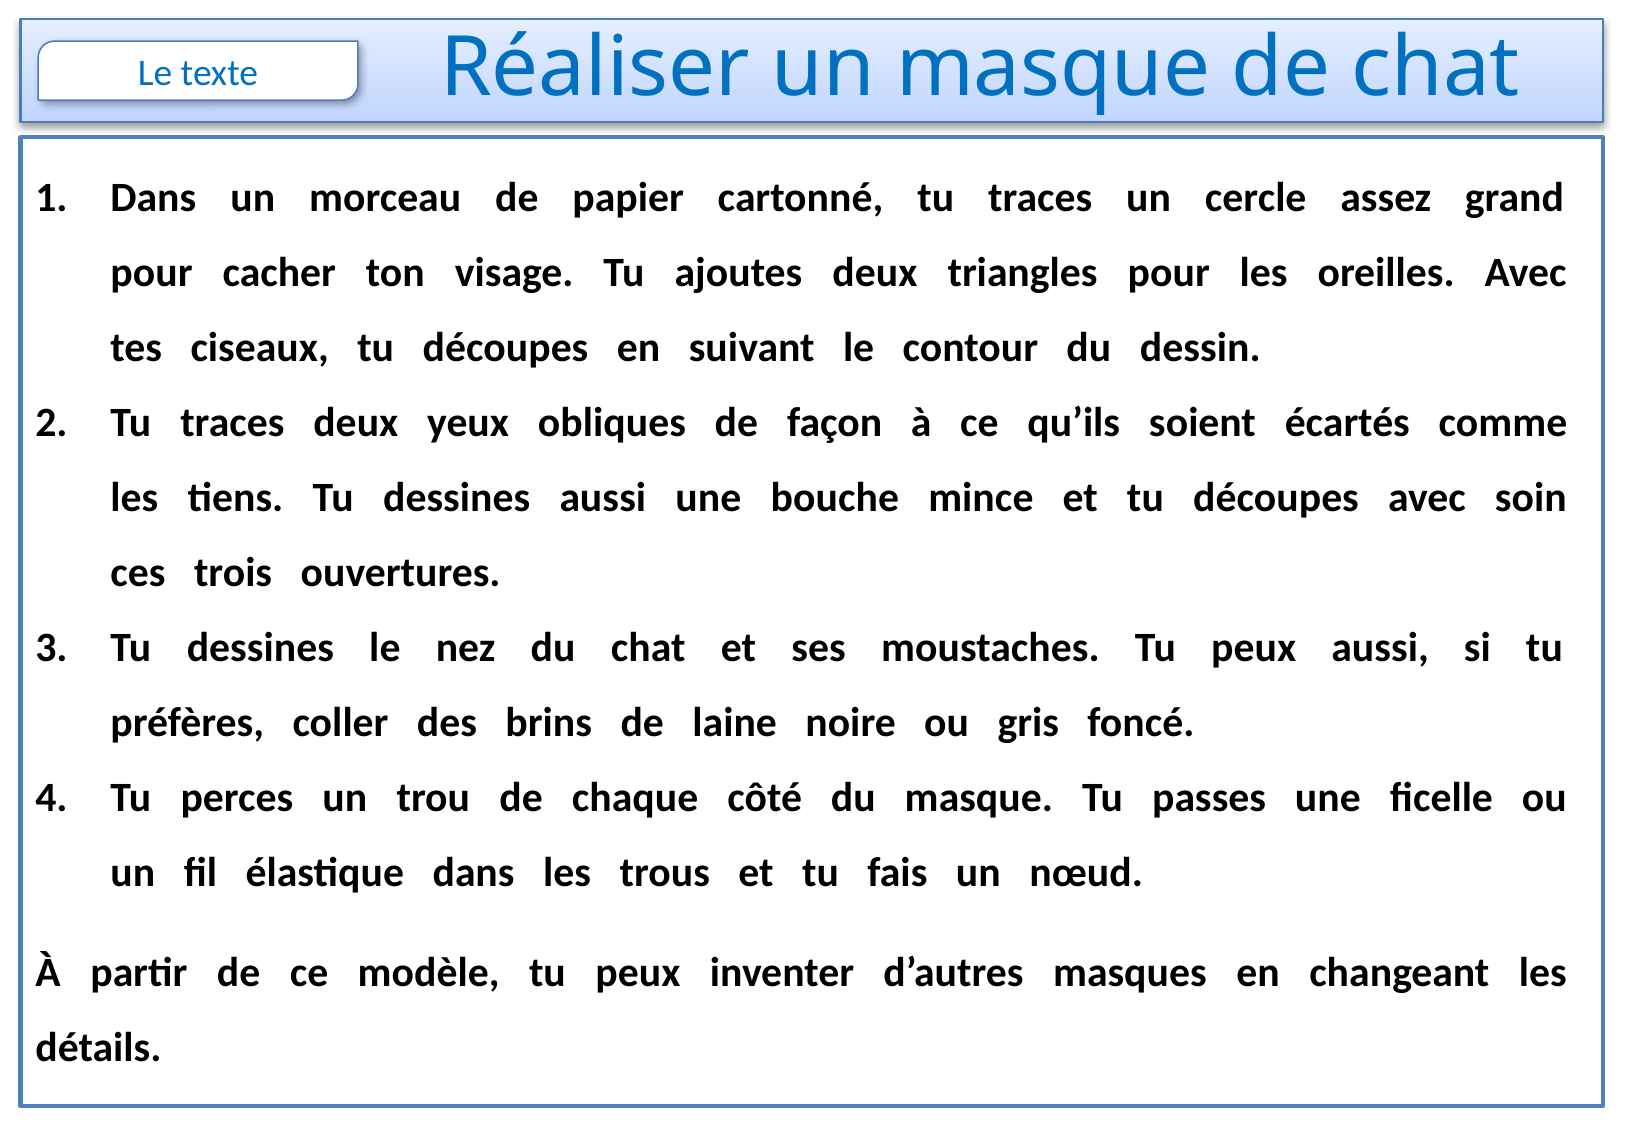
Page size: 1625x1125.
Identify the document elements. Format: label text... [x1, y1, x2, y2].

list Dans un morceau de papier cartonné, tu traces un cercle assez grand pour cacher ton visage. Tu ajoutes deux triangles pour les oreilles. Avec tes ciseaux, tu découpes en suivant le contour du dessin. Tu traces deux yeux obliques de façon à ce qu’ils soient écartés comme les tiens. Tu dessines aussi une bouche mince et tu découpes avec soin ces trois ouvertures. Tu dessines le nez du chat et ses moustaches. Tu peux aussi, si tu préfères, coller des brins de laine noire ou gris foncé. Tu perces un trou de chaque côté du masque. Tu passes une ficelle ou un fil élastique dans les trous et tu fais un nœud. À partir de ce modèle, tu peux inventer d’autres masques en changeant les détails. [18, 135, 1605, 1108]
title Réaliser un masque de chat [357, 4, 1604, 120]
